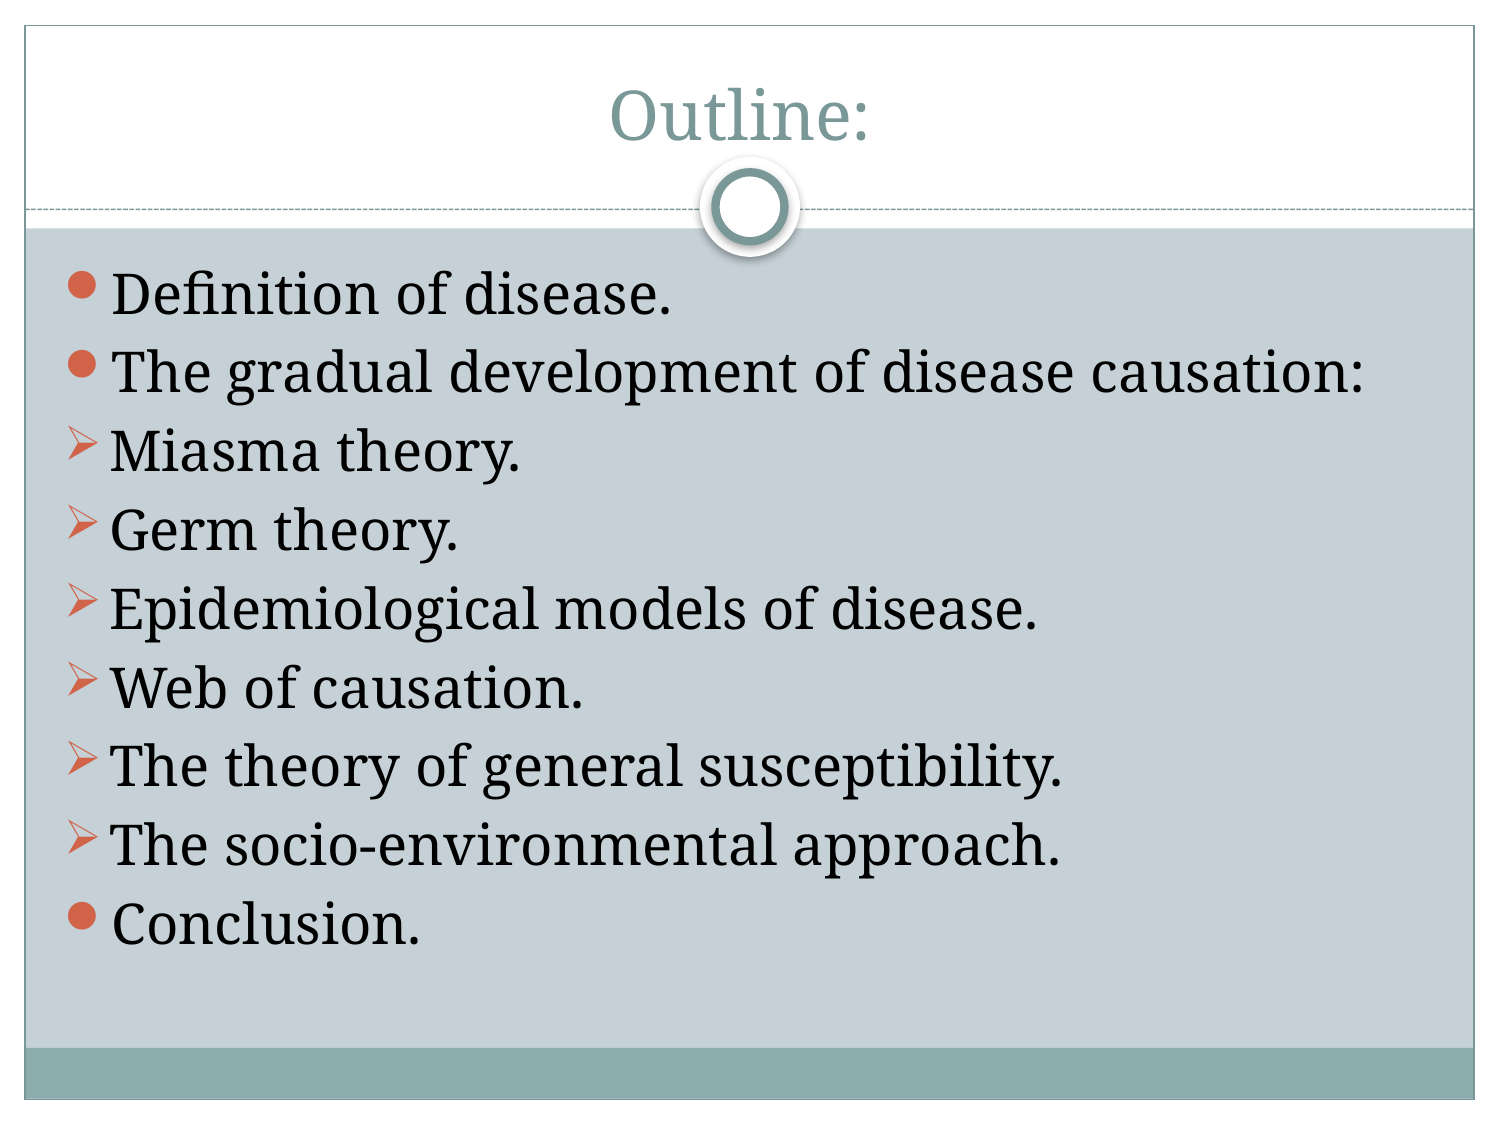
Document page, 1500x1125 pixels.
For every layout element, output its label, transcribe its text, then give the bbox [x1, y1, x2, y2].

list Definition of disease. The gradual development of disease causation: Miasma theory. Germ theory. Epidemiological models of disease. Web of causation. The theory of general susceptibility. The socio-environmental approach. Conclusion. [49, 250, 1445, 1001]
title Outline: [49, 37, 1450, 162]
